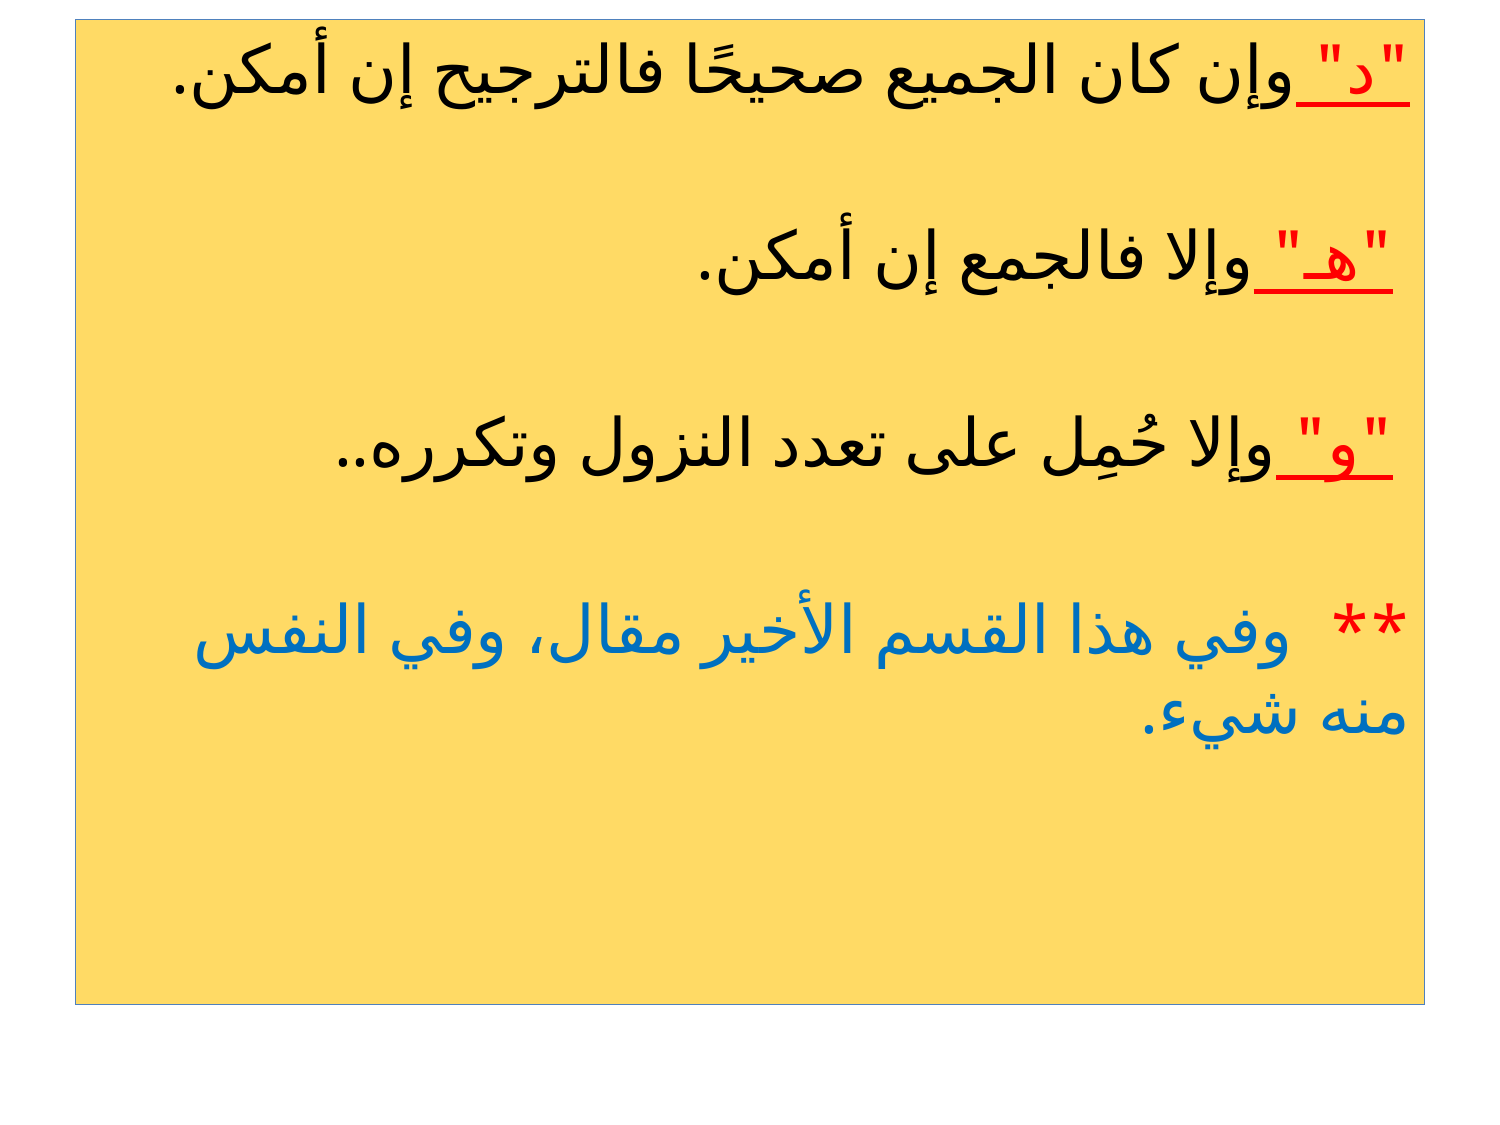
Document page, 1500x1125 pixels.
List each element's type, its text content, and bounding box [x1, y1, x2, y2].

list "د" وإن كان الجميع صحيحًا فالترجيح إن أمكن. "هـ" وإلا فالجمع إن أمكن. "و" وإلا حُمِل على تعدد النزول وتكرره.. ** وفي هذا القسم الأخير مقال، وفي النفس منه شيء. [75, 19, 1425, 1005]
